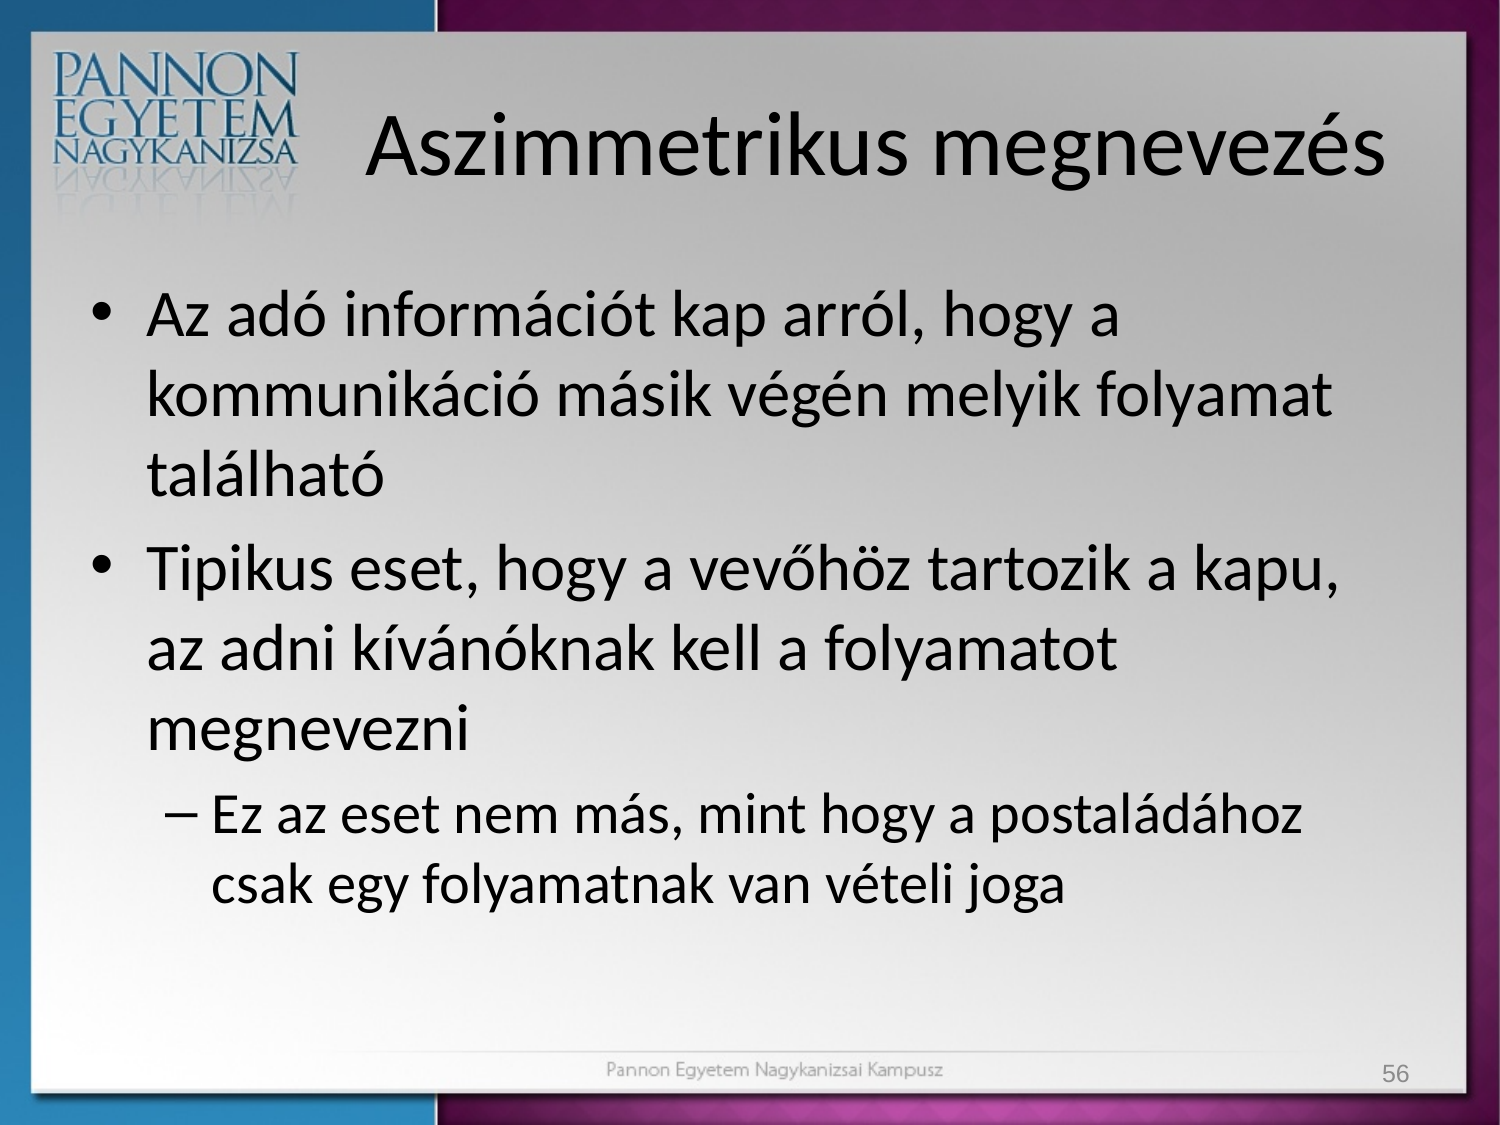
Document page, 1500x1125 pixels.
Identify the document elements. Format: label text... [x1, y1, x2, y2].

list Az adó információt kap arról, hogy a kommunikáció másik végén melyik folyamat található Tipikus eset, hogy a vevőhöz tartozik a kapu, az adni kívánóknak kell a folyamatot megnevezni Ez az eset nem más, mint hogy a postaládához csak egy folyamatnak van vételi joga [75, 262, 1425, 1038]
title Aszimmetrikus megnevezés [328, 45, 1425, 233]
slide_number 56 [1074, 1042, 1425, 1103]
picture [0, 0, 1500, 1125]
